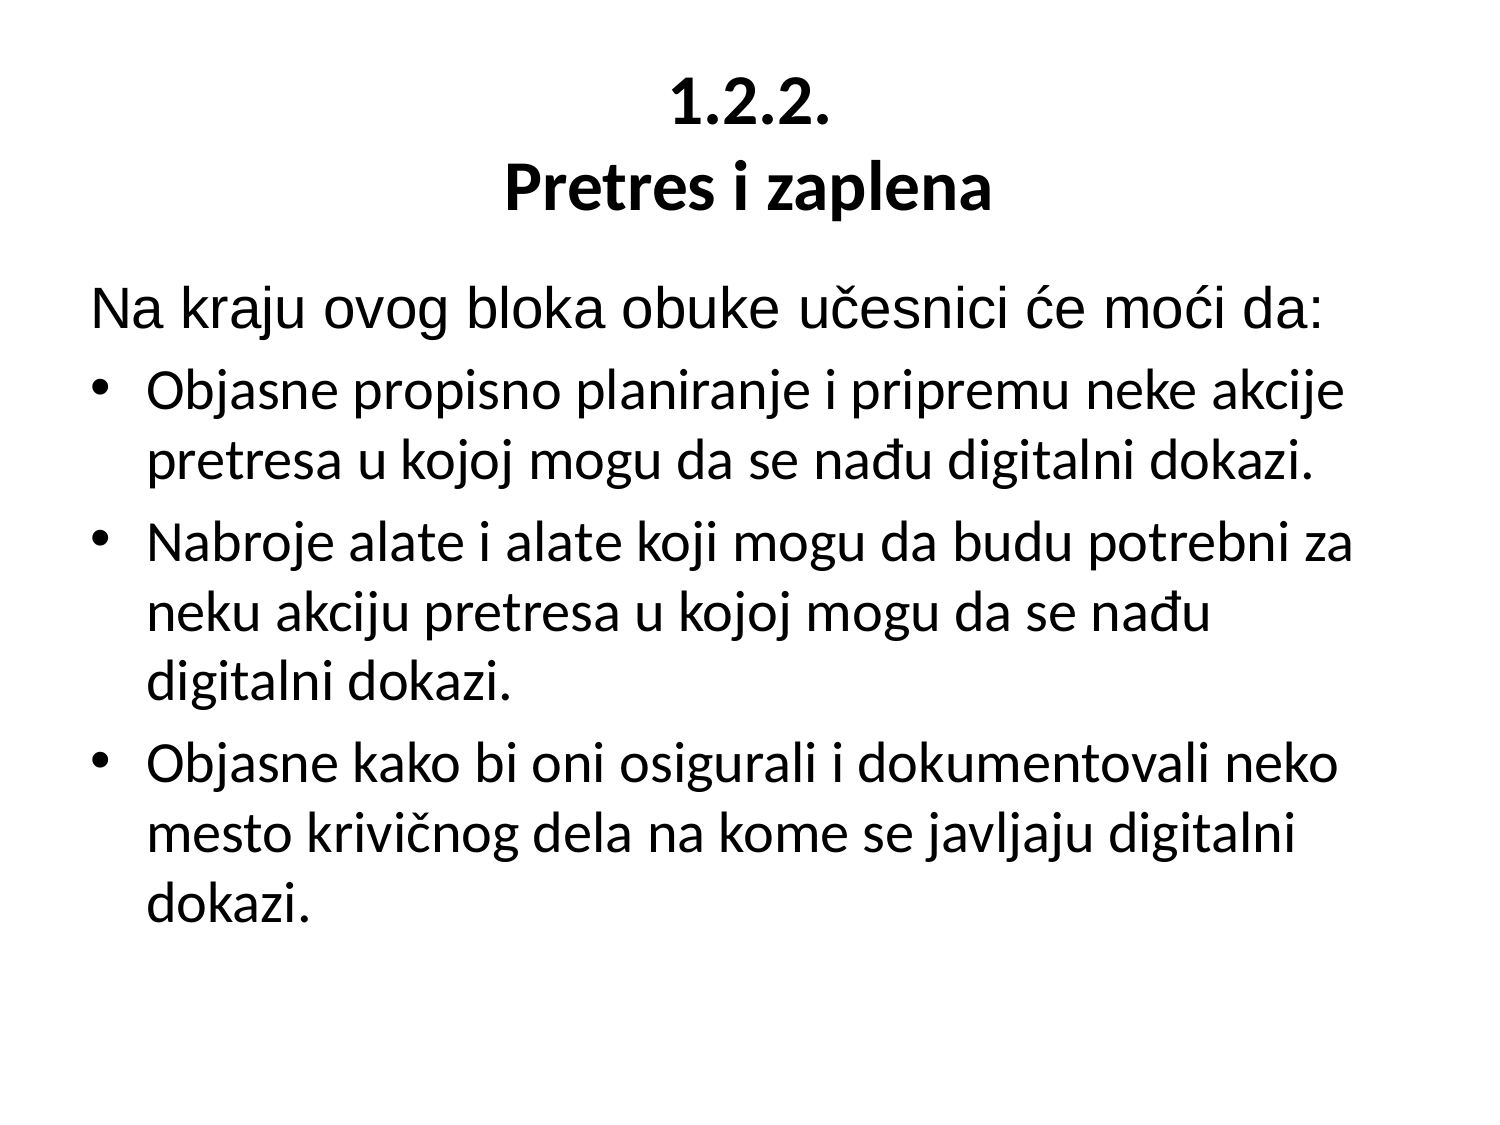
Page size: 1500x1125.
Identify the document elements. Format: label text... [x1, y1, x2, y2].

title 1.2.2. Pretres i zaplena [75, 45, 1425, 233]
list Na kraju ovog bloka obuke učesnici će moći da: Objasne propisno planiranje i pripremu neke akcije pretresa u kojoj mogu da se nađu digitalni dokazi. Nabroje alate i alate koji mogu da budu potrebni za neku akciju pretresa u kojoj mogu da se nađu digitalni dokazi. Objasne kako bi oni osigurali i dokumentovali neko mesto krivičnog dela na kome se javljaju digitalni dokazi. [75, 262, 1425, 1077]
